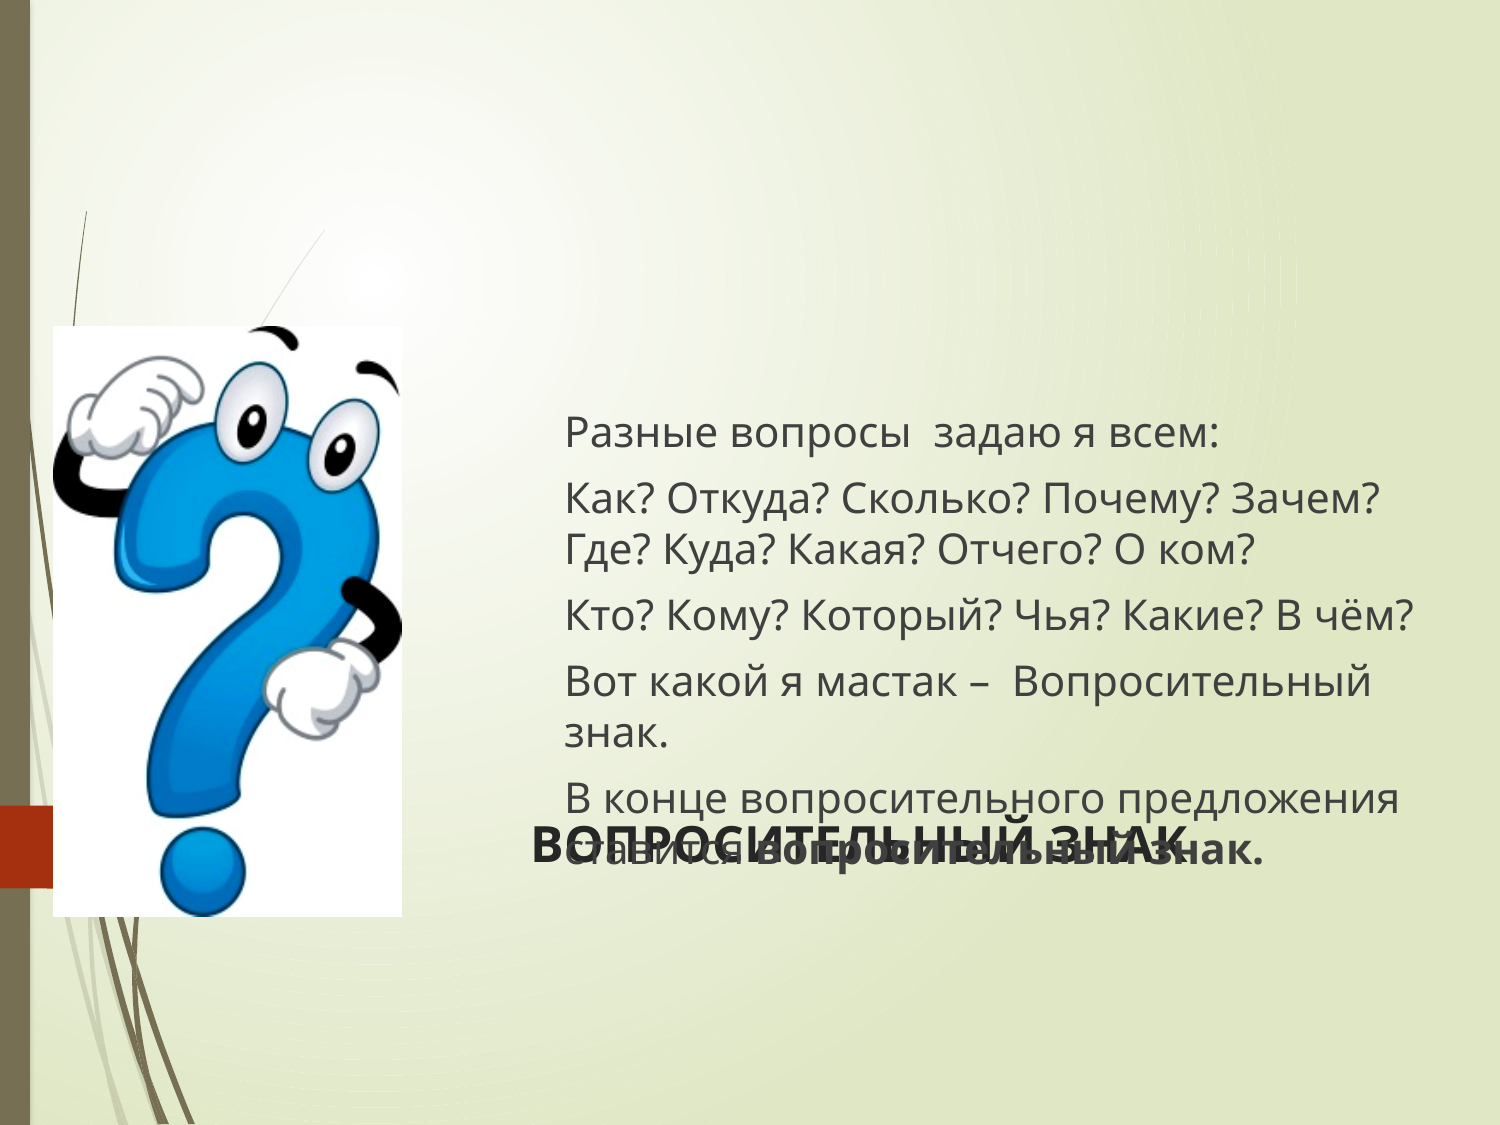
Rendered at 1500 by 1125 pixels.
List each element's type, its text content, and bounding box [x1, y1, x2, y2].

title ВОПРОСИТЕЛЬНЫЙ ЗНАК [406, 787, 549, 881]
list Разные вопросы задаю я всем: Как? Откуда? Сколько? Почему? Зачем? Где? Куда? Какая? Отчего? О ком? Кто? Кому? Который? Чья? Какие? В чём? Вот какой я мастак – Вопросительный знак. В конце вопросительного предложения ставится вопросительный знак. [549, 397, 1436, 894]
picture [52, 326, 402, 918]
